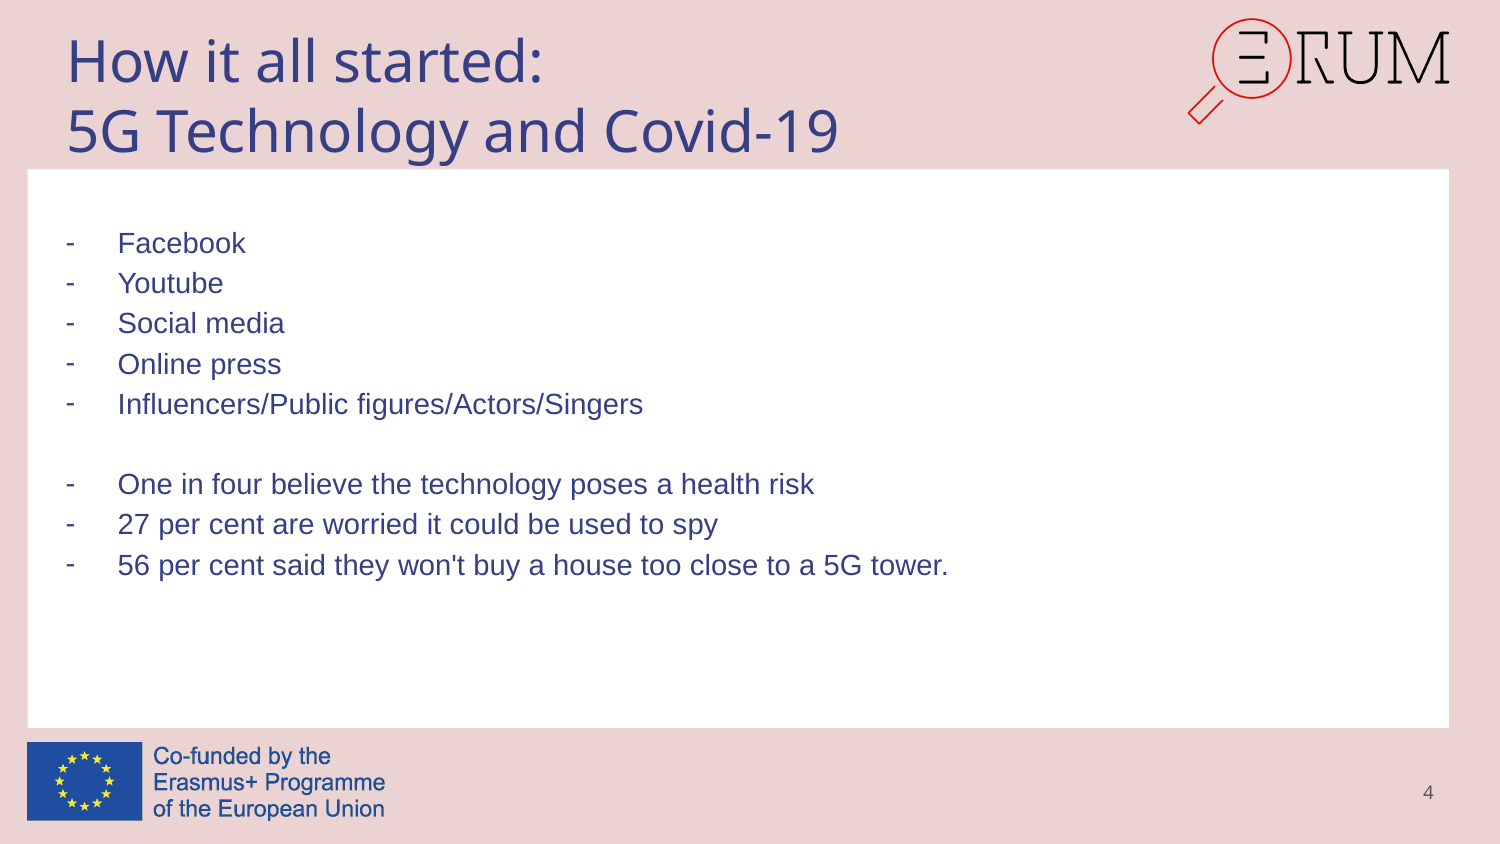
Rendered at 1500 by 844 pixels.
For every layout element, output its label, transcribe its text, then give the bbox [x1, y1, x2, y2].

title How it all started: 5G Technology and Covid-19 [51, 9, 1168, 103]
picture [27, 742, 385, 821]
picture [1136, 0, 1500, 137]
slide_number 4 [1358, 761, 1449, 826]
list Facebook Youtube Social media Online press Influencers/Public figures/Actors/Singers One in four believe the technology poses a health risk 27 per cent are worried it could be used to spy 56 per cent said they won't buy a house too close to a 5G tower. [27, 169, 1449, 729]
